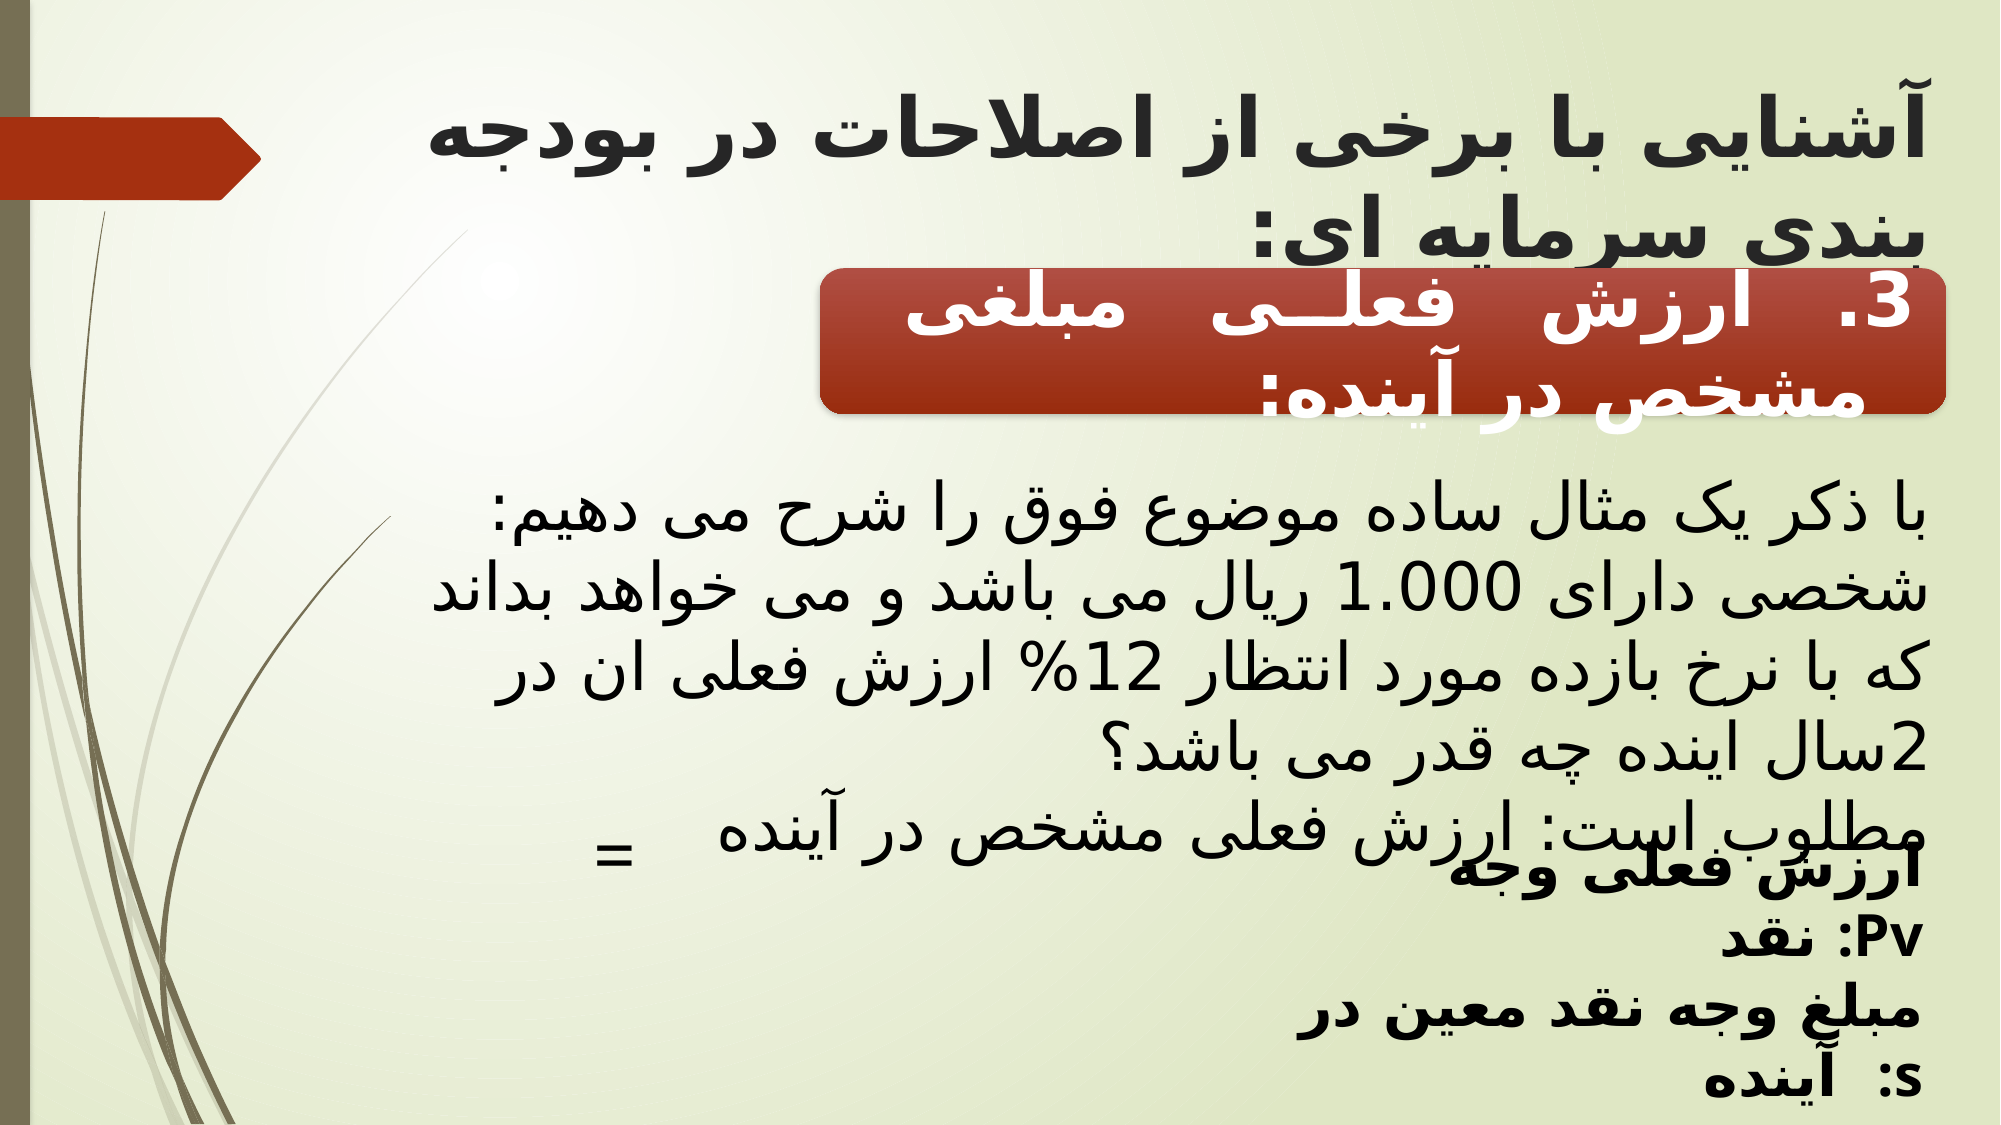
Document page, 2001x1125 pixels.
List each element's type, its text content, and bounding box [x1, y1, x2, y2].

text_box ارزش فعلی وجه نقد :Pv مبلغ وجه نقد معین در آینده :s [1242, 820, 1939, 1116]
text_box با ذکر یک مثال ساده موضوع فوق را شرح می دهیم: شخصی دارای 1.000 ریال می باشد و می خواهد بداند که با نرخ بازده مورد انتظار 12% ارزش فعلی ان در 2سال اینده چه قدر می باشد؟ مطلوب است: ارزش فعلی مشخص در آینده [329, 456, 1947, 871]
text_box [819, 267, 1947, 415]
title آشنایی با برخی از اصلاحات در بودجه بندی سرمایه ای: [344, 66, 1947, 226]
